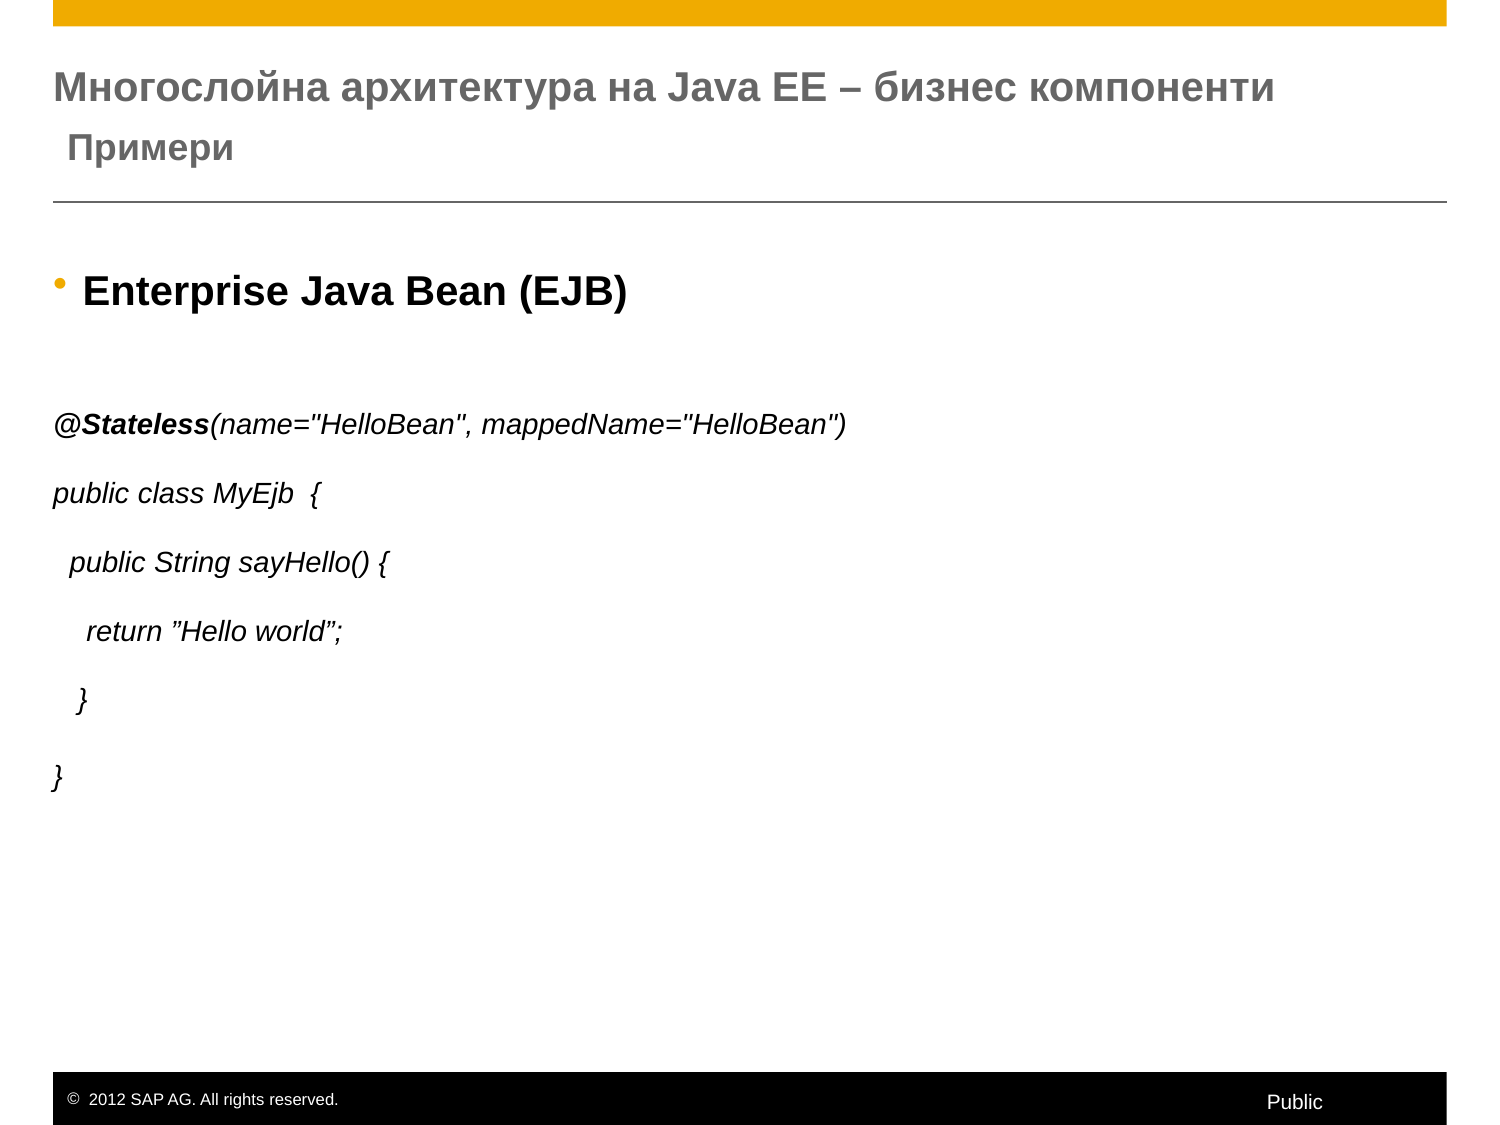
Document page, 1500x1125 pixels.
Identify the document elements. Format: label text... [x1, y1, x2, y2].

list Enterprise Java Bean (EJB) @Stateless(name="HelloBean", mappedName="HelloBean") public class MyEjb { public String sayHello() { return ”Hello world”; } } [53, 263, 1456, 1036]
title Многослойна архитектура на Jаva EE – бизнес компоненти Примери [53, 53, 1447, 178]
